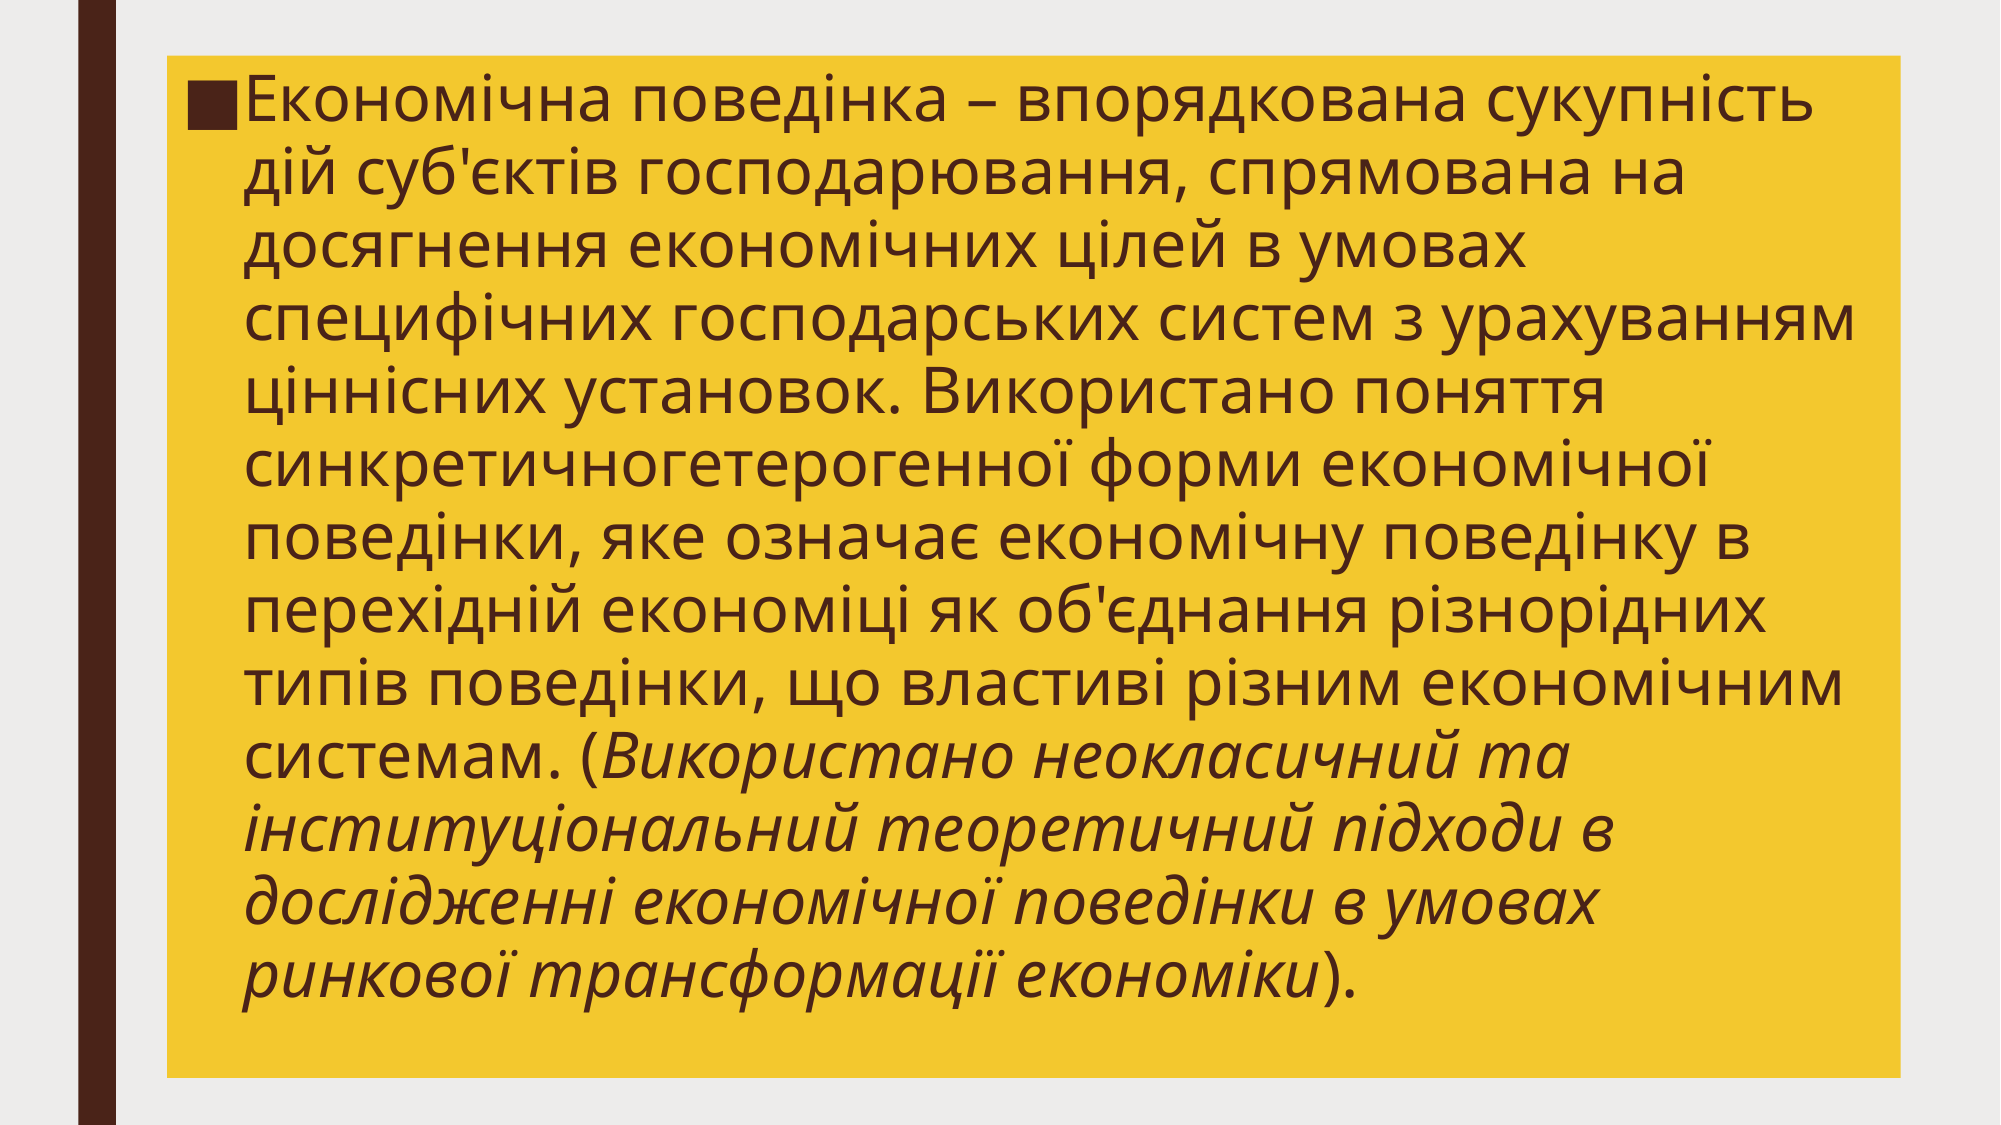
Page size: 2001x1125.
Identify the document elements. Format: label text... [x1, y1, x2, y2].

list Економічна поведінка – впорядкована сукупність дій суб'єктів господарювання, спрямована на досягнення економічних цілей в умовах специфічних господарських систем з урахуванням ціннісних установок. Використано поняття синкретичногетерогенної форми економічної поведінки, яке означає економічну поведінку в перехідній економіці як об'єднання різнорідних типів поведінки, що властиві різним економічним системам. (Використано неокласичний та інституціональний теоретичний підходи в дослідженні економічної поведінки в умовах ринкової трансформації економіки). [167, 55, 1901, 1078]
